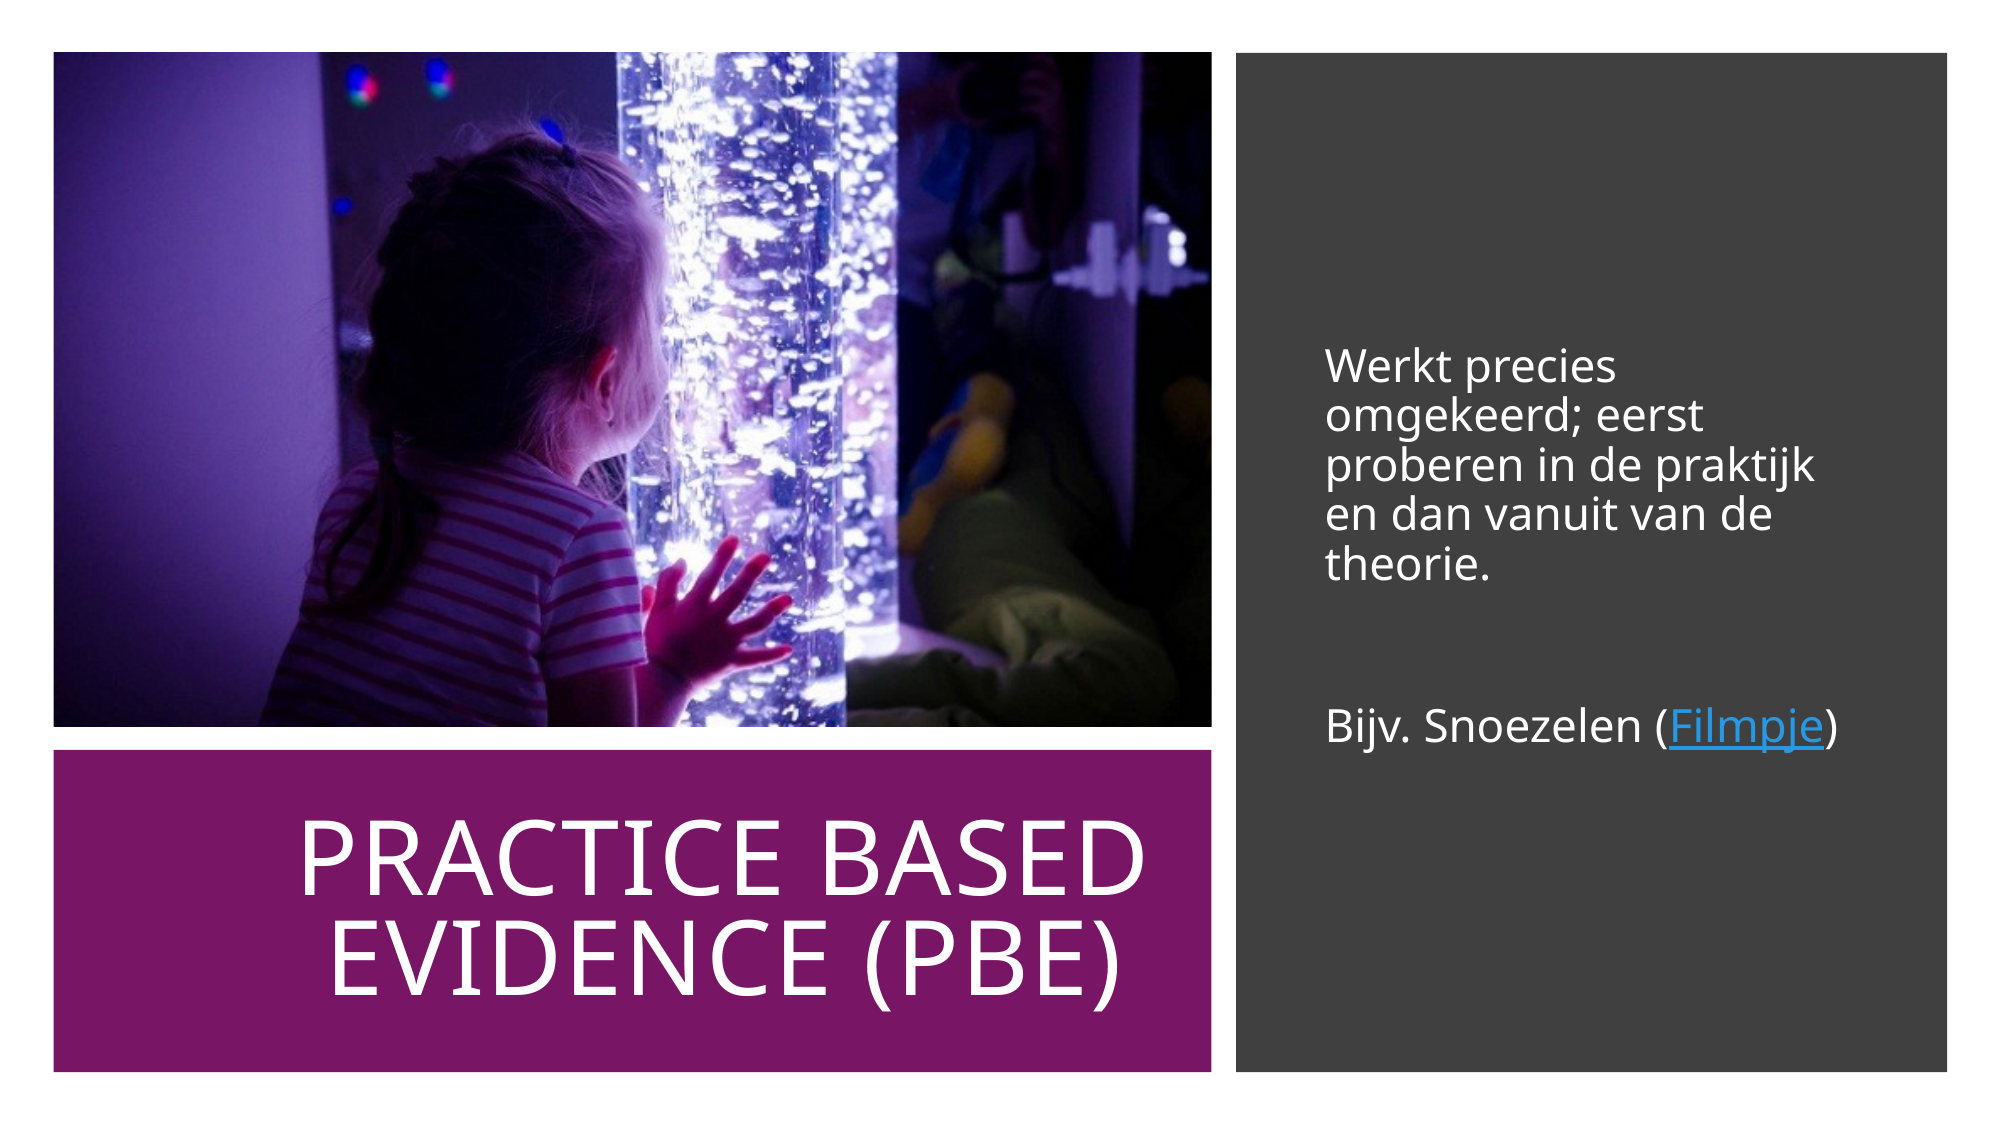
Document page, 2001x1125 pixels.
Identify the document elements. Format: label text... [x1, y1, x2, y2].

text_box [52, 749, 1213, 1073]
list Werkt precies omgekeerd; eerst proberen in de praktijk en dan vanuit van de theorie. Bijv. Snoezelen (Filmpje) [1317, 150, 1879, 947]
title Practice based evidence (PBE) [85, 782, 1168, 1049]
picture [53, 52, 1212, 727]
text_box [1235, 51, 1948, 1074]
